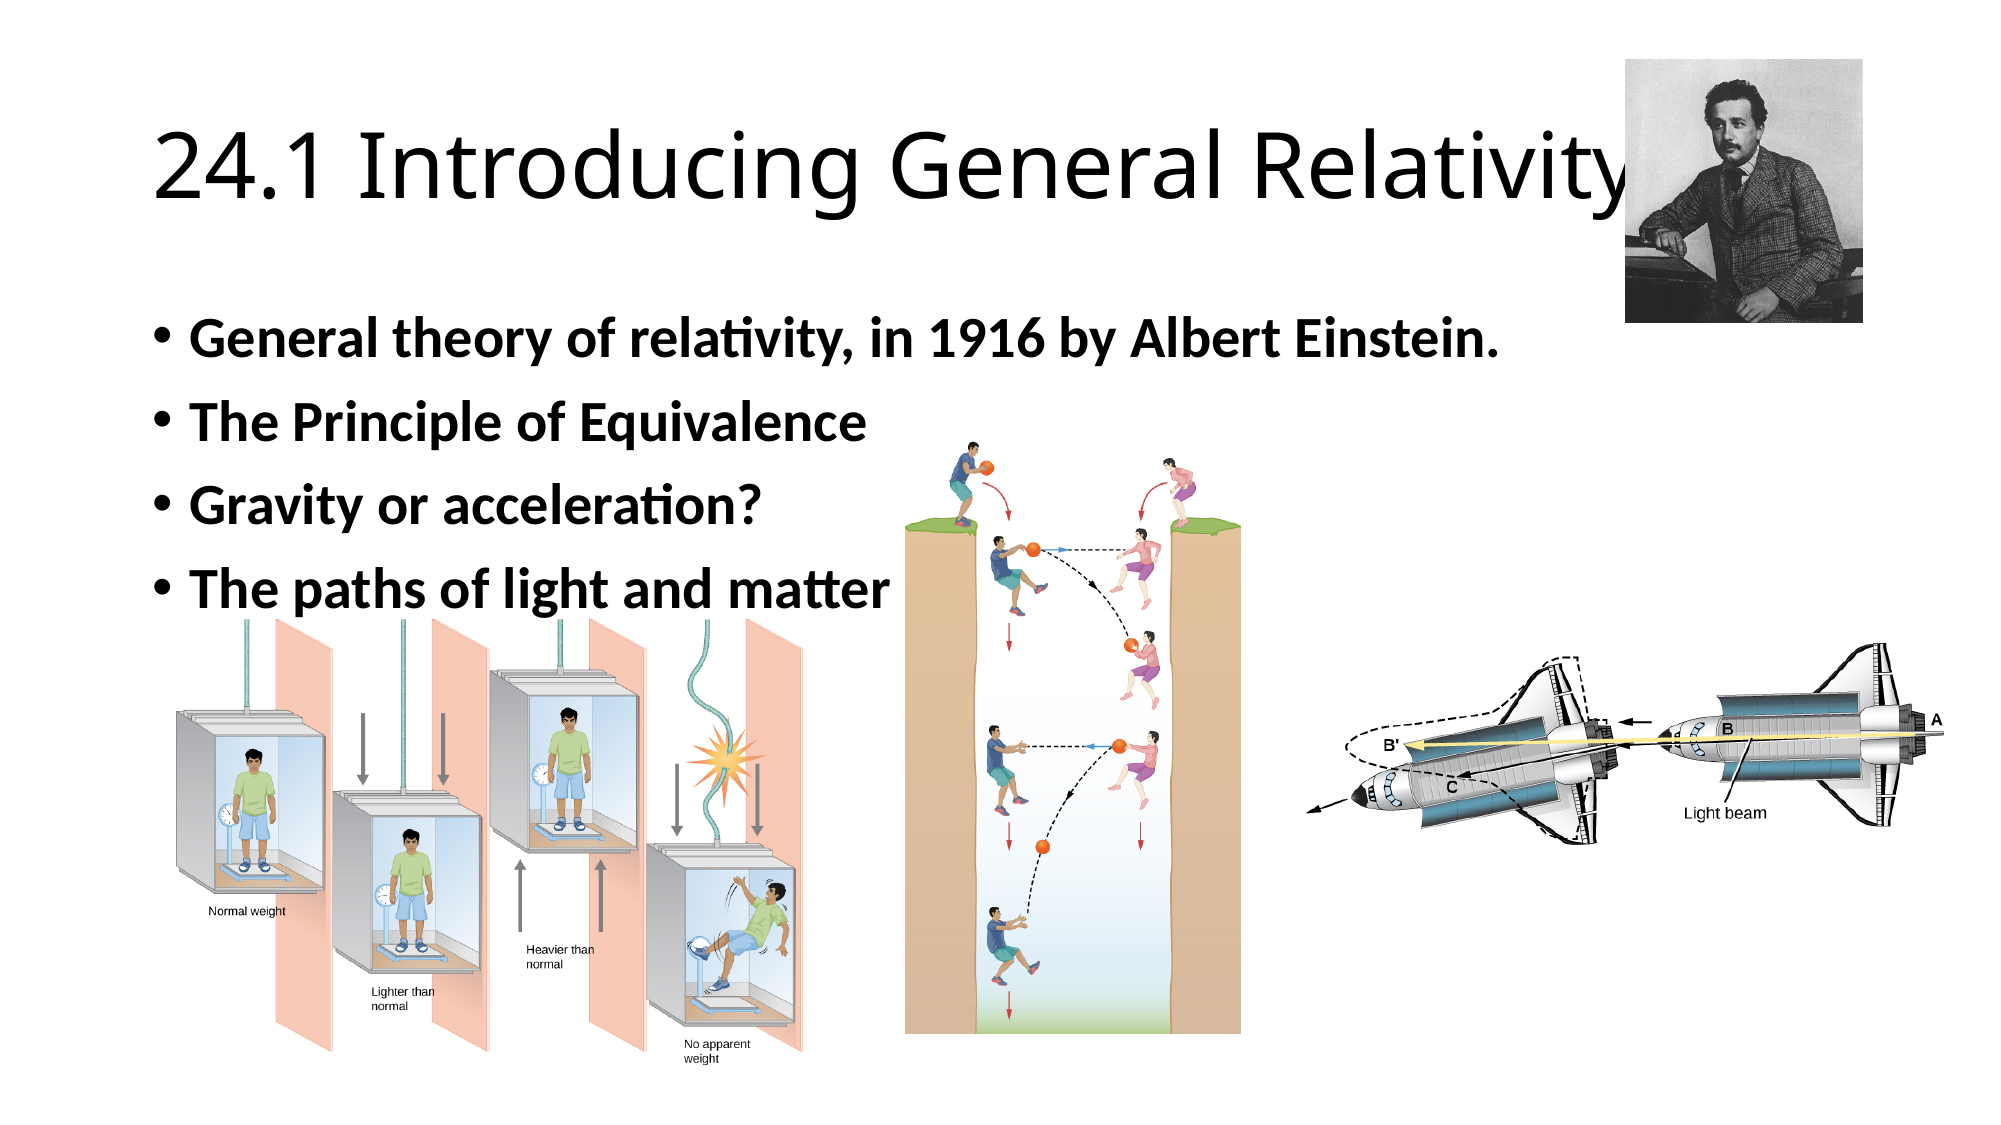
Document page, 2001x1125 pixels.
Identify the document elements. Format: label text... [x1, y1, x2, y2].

list General theory of relativity, in 1916 by Albert Einstein. The Principle of Equivalence Gravity or acceleration? The paths of light and matter [137, 299, 1863, 635]
title 24.1 Introducing General Relativity [137, 59, 1624, 278]
picture [905, 434, 1241, 1034]
picture [1306, 643, 1944, 845]
picture [1624, 59, 1863, 323]
picture [176, 619, 803, 1066]
